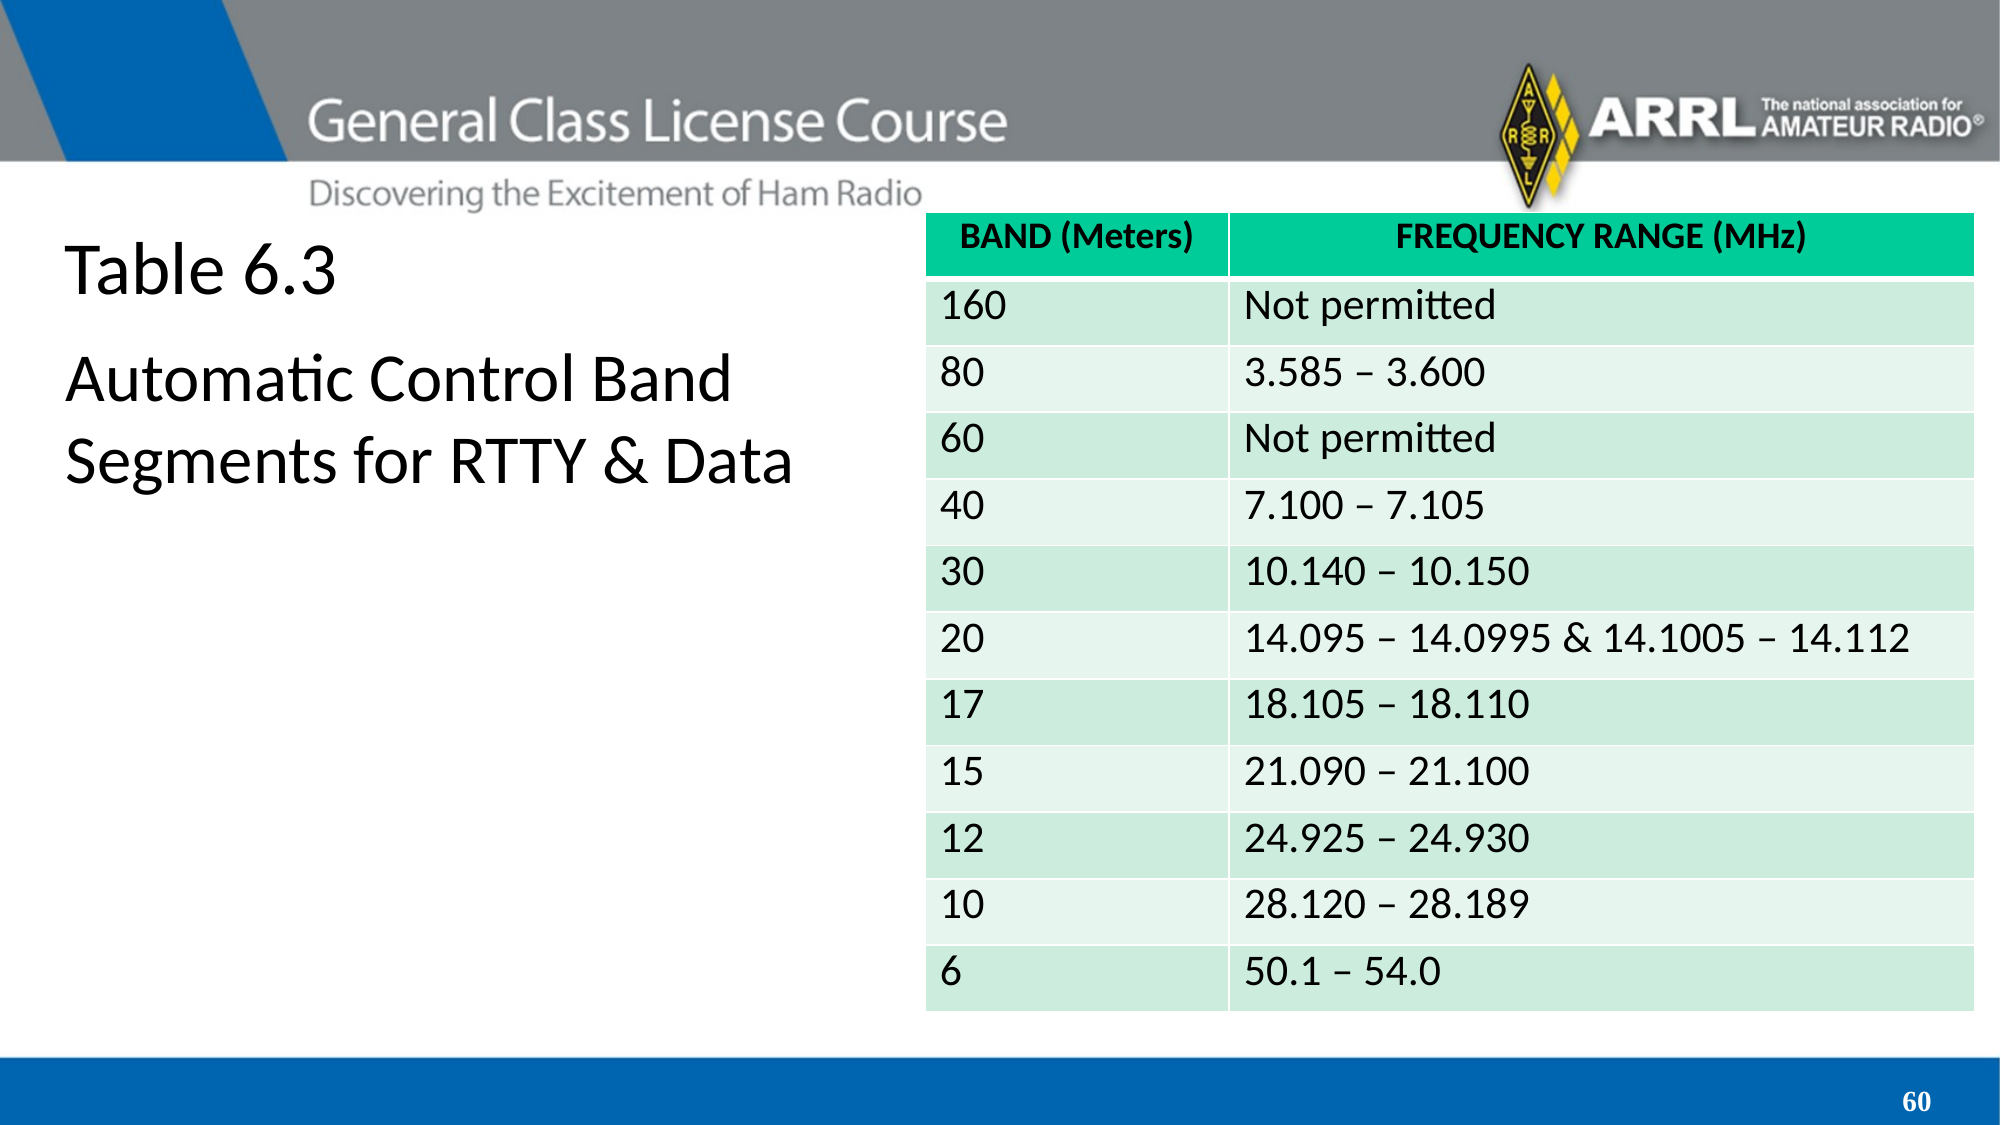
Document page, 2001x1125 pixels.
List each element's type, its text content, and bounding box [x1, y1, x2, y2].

table_cell 15 [926, 746, 1228, 811]
table_header BAND (Meters) [926, 213, 1228, 276]
table_cell Not permitted [1230, 282, 1974, 345]
table_cell 28.120 – 28.189 [1230, 880, 1974, 944]
table_cell 10 [926, 880, 1228, 944]
table_cell 20 [926, 613, 1228, 678]
table_cell 6 [926, 946, 1228, 1011]
table_cell 18.105 – 18.110 [1230, 680, 1974, 745]
table_cell 12 [926, 813, 1228, 878]
table_cell 3.585 – 3.600 [1230, 347, 1974, 411]
table_cell 160 [926, 282, 1228, 345]
table_cell 7.100 – 7.105 [1230, 480, 1974, 545]
table_cell 21.090 – 21.100 [1230, 746, 1974, 811]
table_cell 80 [975, 347, 1228, 411]
table_cell 17 [926, 680, 1228, 745]
table_cell 24.925 – 24.930 [1230, 813, 1974, 878]
table_cell 40 [926, 480, 1228, 545]
table_cell 14.095 – 14.0995 & 14.1005 – 14.112 [1230, 613, 1974, 678]
table_cell 50.1 – 54.0 [1230, 946, 1974, 1011]
table_cell 10.140 – 10.150 [1230, 546, 1974, 611]
table_header FREQUENCY RANGE (MHz) [1230, 213, 1974, 276]
text_box Automatic Control Band Segments for RTTY & Data [51, 324, 975, 469]
table_cell 60 [926, 413, 1228, 478]
table_cell 30 [926, 546, 1228, 611]
picture [0, 0, 2001, 1125]
title Table 6.3 [50, 212, 392, 356]
table_cell Not permitted [1230, 413, 1974, 478]
